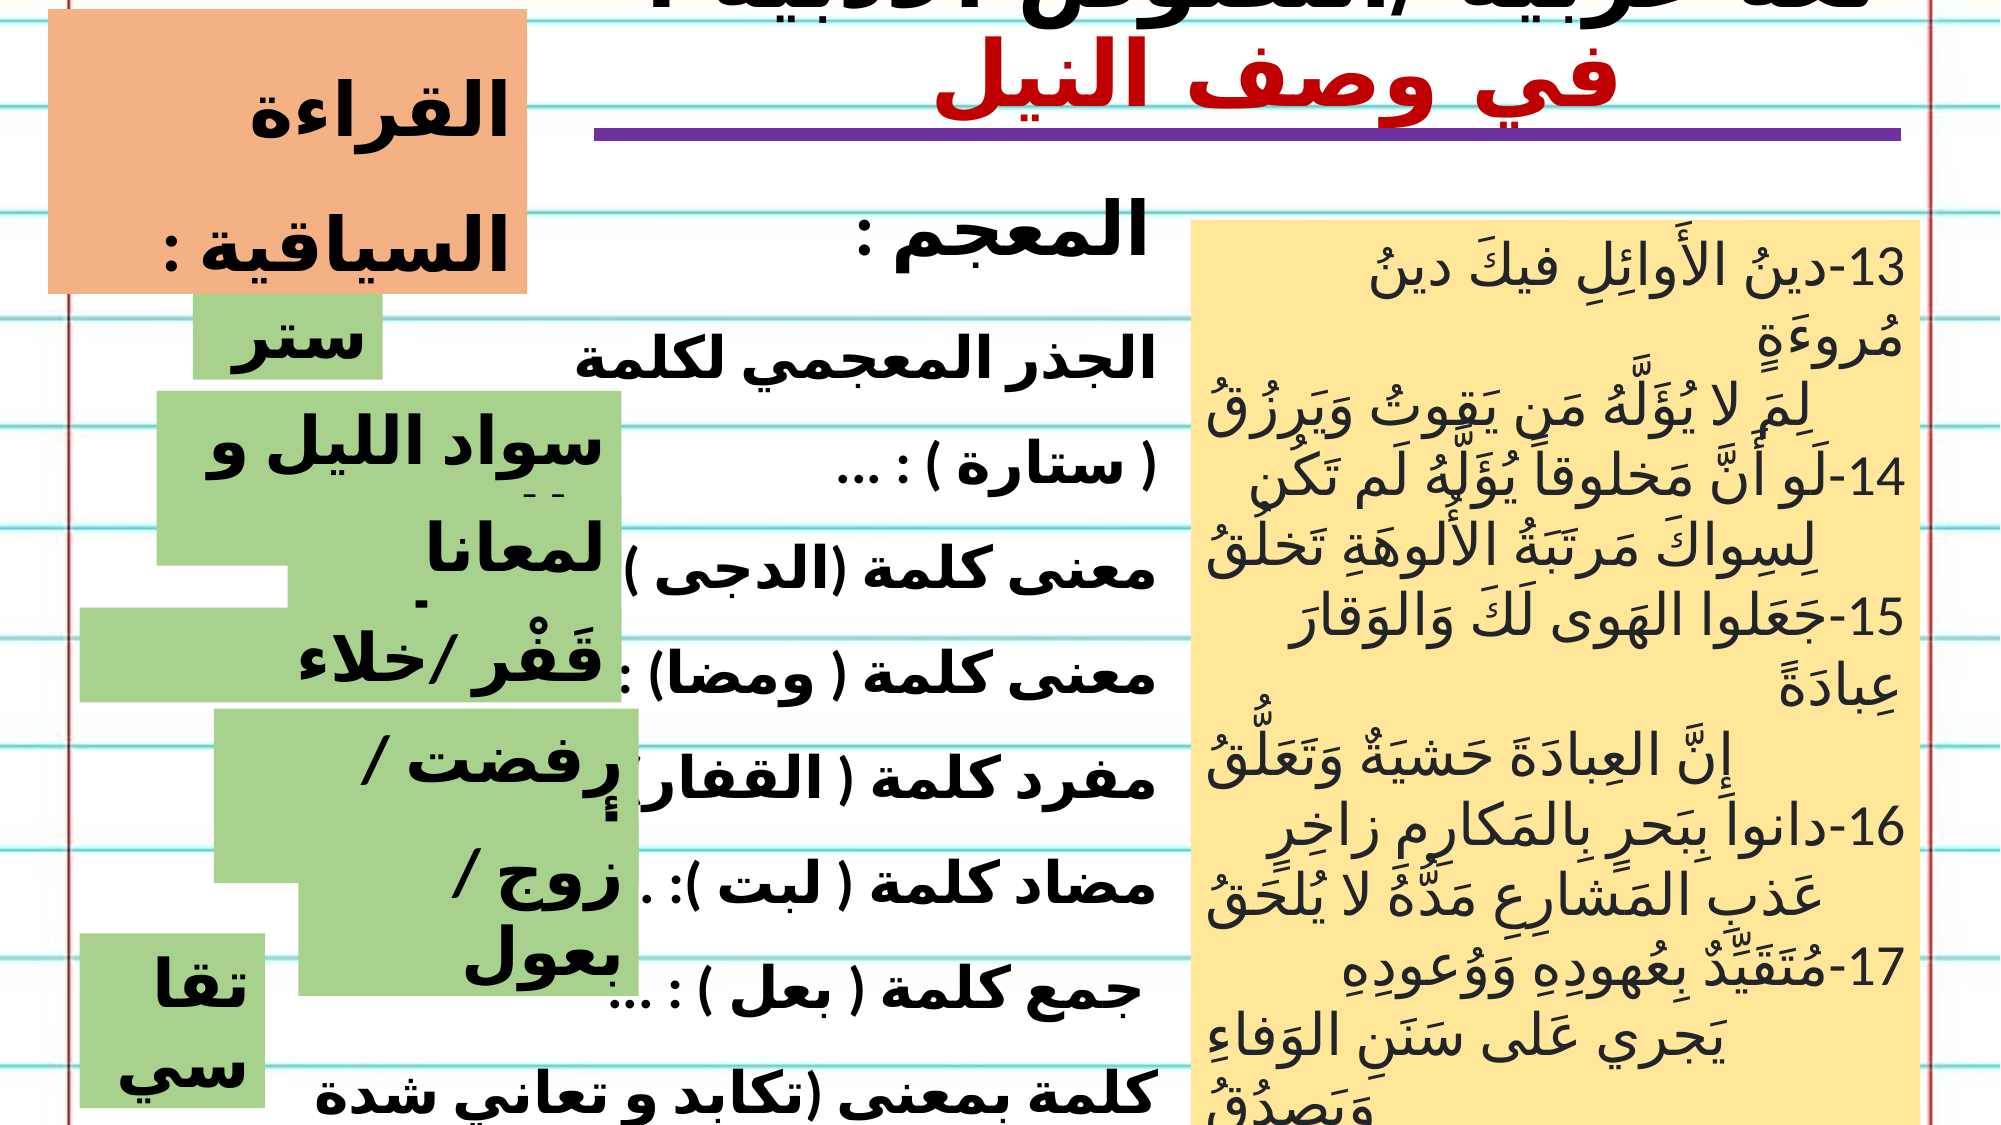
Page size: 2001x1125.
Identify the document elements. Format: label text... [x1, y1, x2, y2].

text_box القراءة السياقية : [48, 9, 528, 294]
picture [1166, 0, 2001, 1125]
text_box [594, 11, 1902, 135]
text_box 13-دينُ الأَوائِلِ فيكَ دينُ مُروءَةٍ لِمَ لا يُؤَلَّهُ مَن يَقوتُ وَيَرزُقُ 14-لَو أَنَّ مَخلوقاً يُؤَلَّهُ لَم تَكُن لِسِواكَ مَرتَبَةُ الأُلوهَةِ تَخلُقُ 15-جَعَلوا الهَوى لَكَ وَالوَقارَ عِبادَةً إِنَّ العِبادَةَ حَشيَةٌ وَتَعَلُّقُ 16-دانوا بِبَحرٍ بِالمَكارِمِ زاخِرٍ عَذبِ المَشارِعِ مَدُّهُ لا يُلحَقُ 17-مُتَقَيِّدٌ بِعُهودِهِ وَوُعودِهِ يَجري عَلى سَنَنِ الوَفاءِ وَيَصدُقُ [1190, 219, 1921, 1125]
text_box الجذر المعجمي لكلمة ( ستارة ) : ... معنى كلمة (الدجى ) : ... معنى كلمة ( ومضا) : ... مفرد كلمة ( القفار) : ... مضاد كلمة ( لبت ): ... جمع كلمة ( بعل ) : ... كلمة بمعنى (تكابد و تعاني شدة الألم ) : ... [250, 278, 1174, 1125]
picture [1189, 0, 1396, 11]
text_box سواد الليل و ظلمته [156, 390, 622, 566]
text_box رفضت / أبت [213, 708, 639, 884]
text_box المعجم : [528, 128, 1166, 278]
text_box قَفْر /خلاء [79, 607, 622, 703]
text_box ستر [192, 294, 383, 380]
picture [1079, 0, 1172, 11]
picture [1039, 0, 1066, 11]
text_box تقاسي [79, 933, 265, 1109]
text_box لمعانا خفيفا [287, 497, 622, 607]
picture [0, 0, 1024, 1125]
picture [1402, 0, 1614, 11]
text_box زوج / بعول [298, 821, 639, 996]
